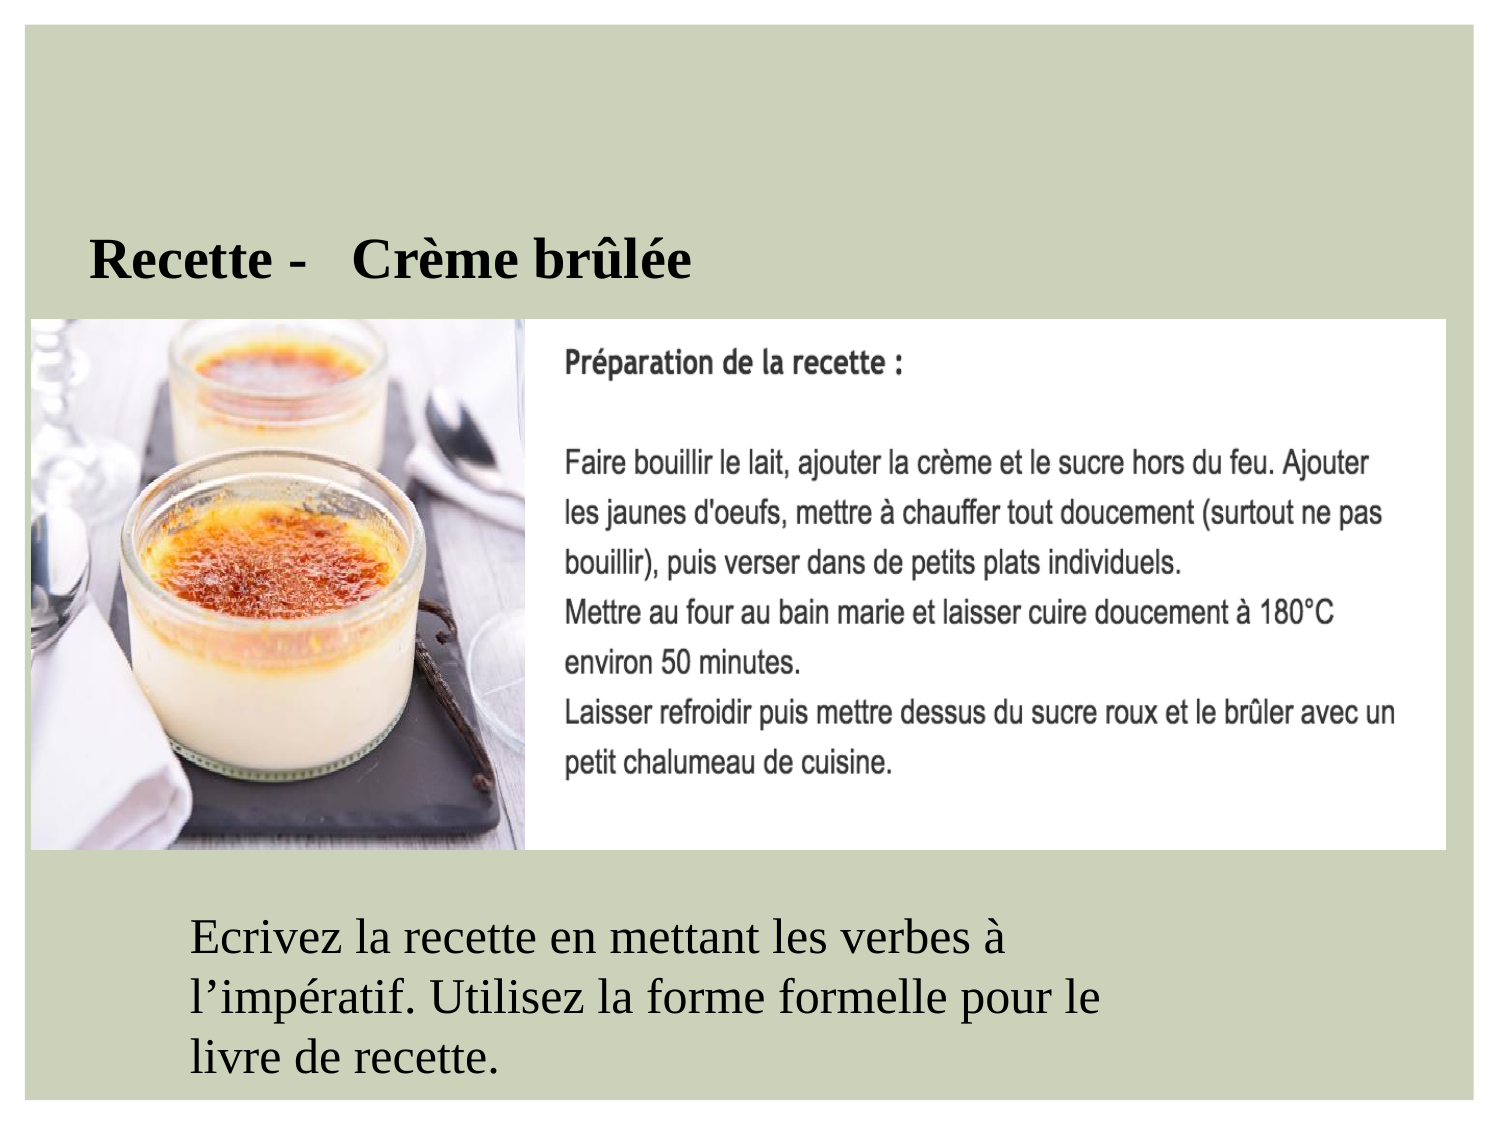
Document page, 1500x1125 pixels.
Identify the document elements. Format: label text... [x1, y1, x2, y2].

picture [31, 318, 1447, 851]
text_box Ecrivez la recette en mettant les verbes à l’impératif. Utilisez la forme formelle pour le livre de recette. [174, 895, 1125, 1091]
text_box Recette - Crème brûlée [75, 212, 1225, 298]
